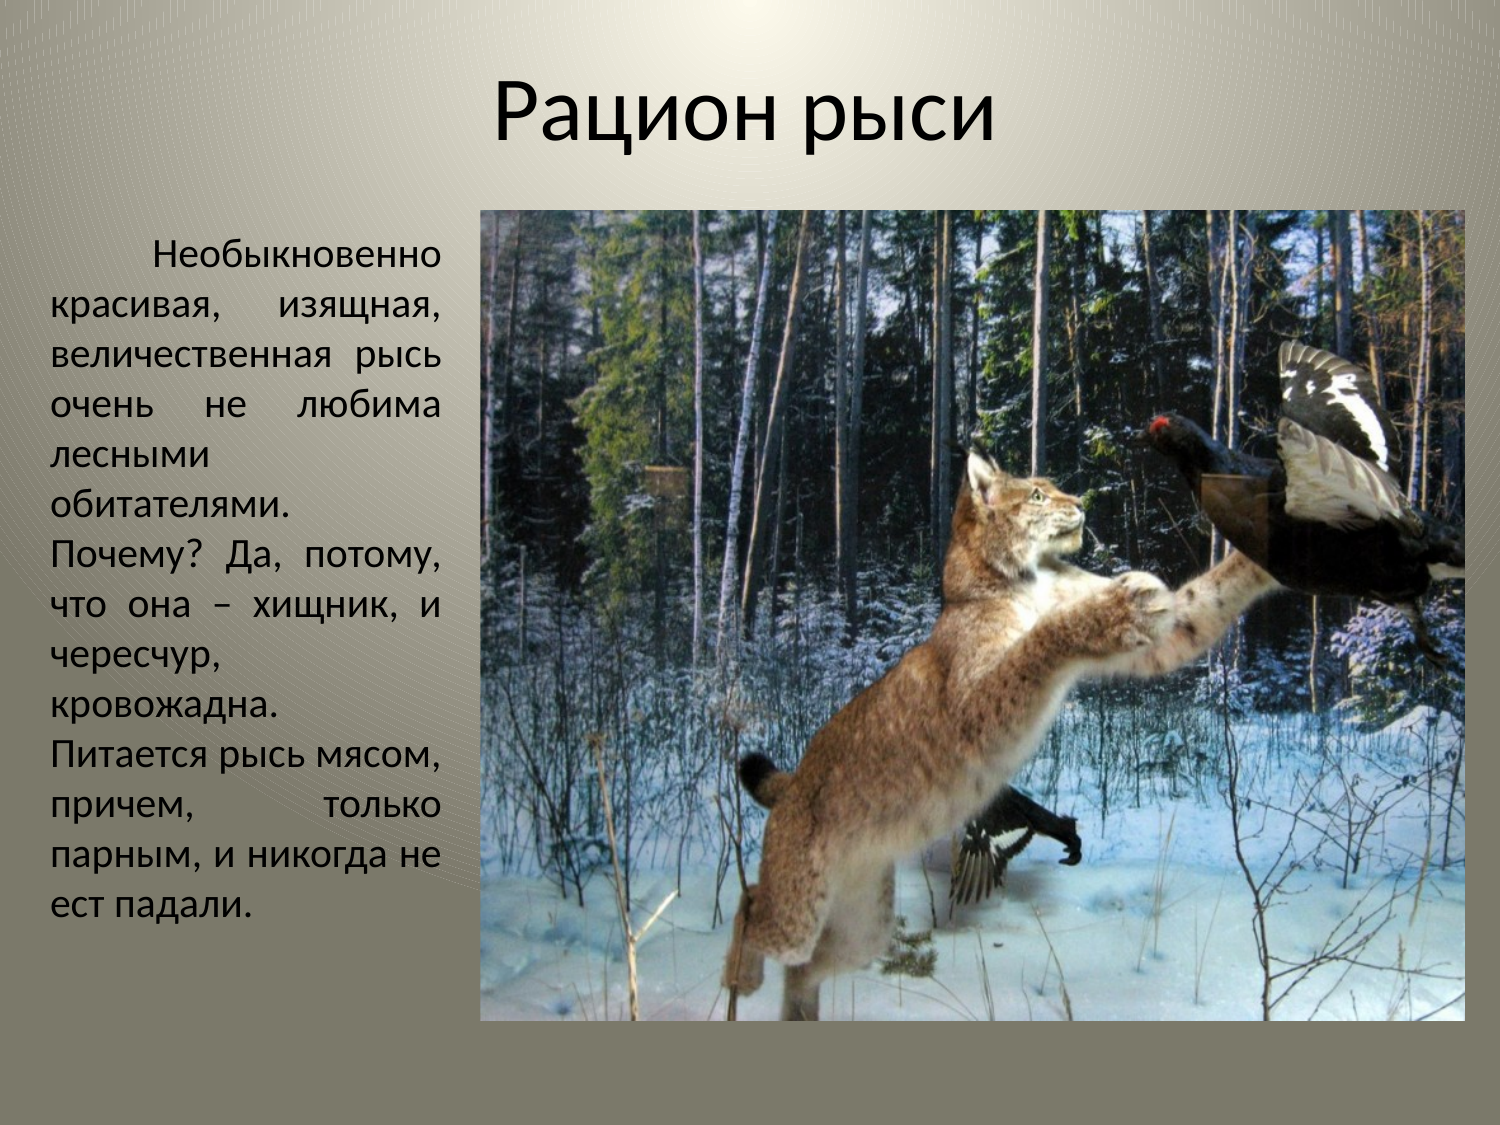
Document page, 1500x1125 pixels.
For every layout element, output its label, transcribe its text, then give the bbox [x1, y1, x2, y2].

title Рацион рыси [70, 35, 1421, 223]
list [480, 210, 1466, 1021]
text_box Необыкновенно красивая, изящная, величественная рысь очень не любима лесными обитателями. Почему? Да, потому, что она – хищник, и чересчур, кровожадна. Питается рысь мясом, причем, только парным, и никогда не ест падали. [35, 210, 457, 891]
